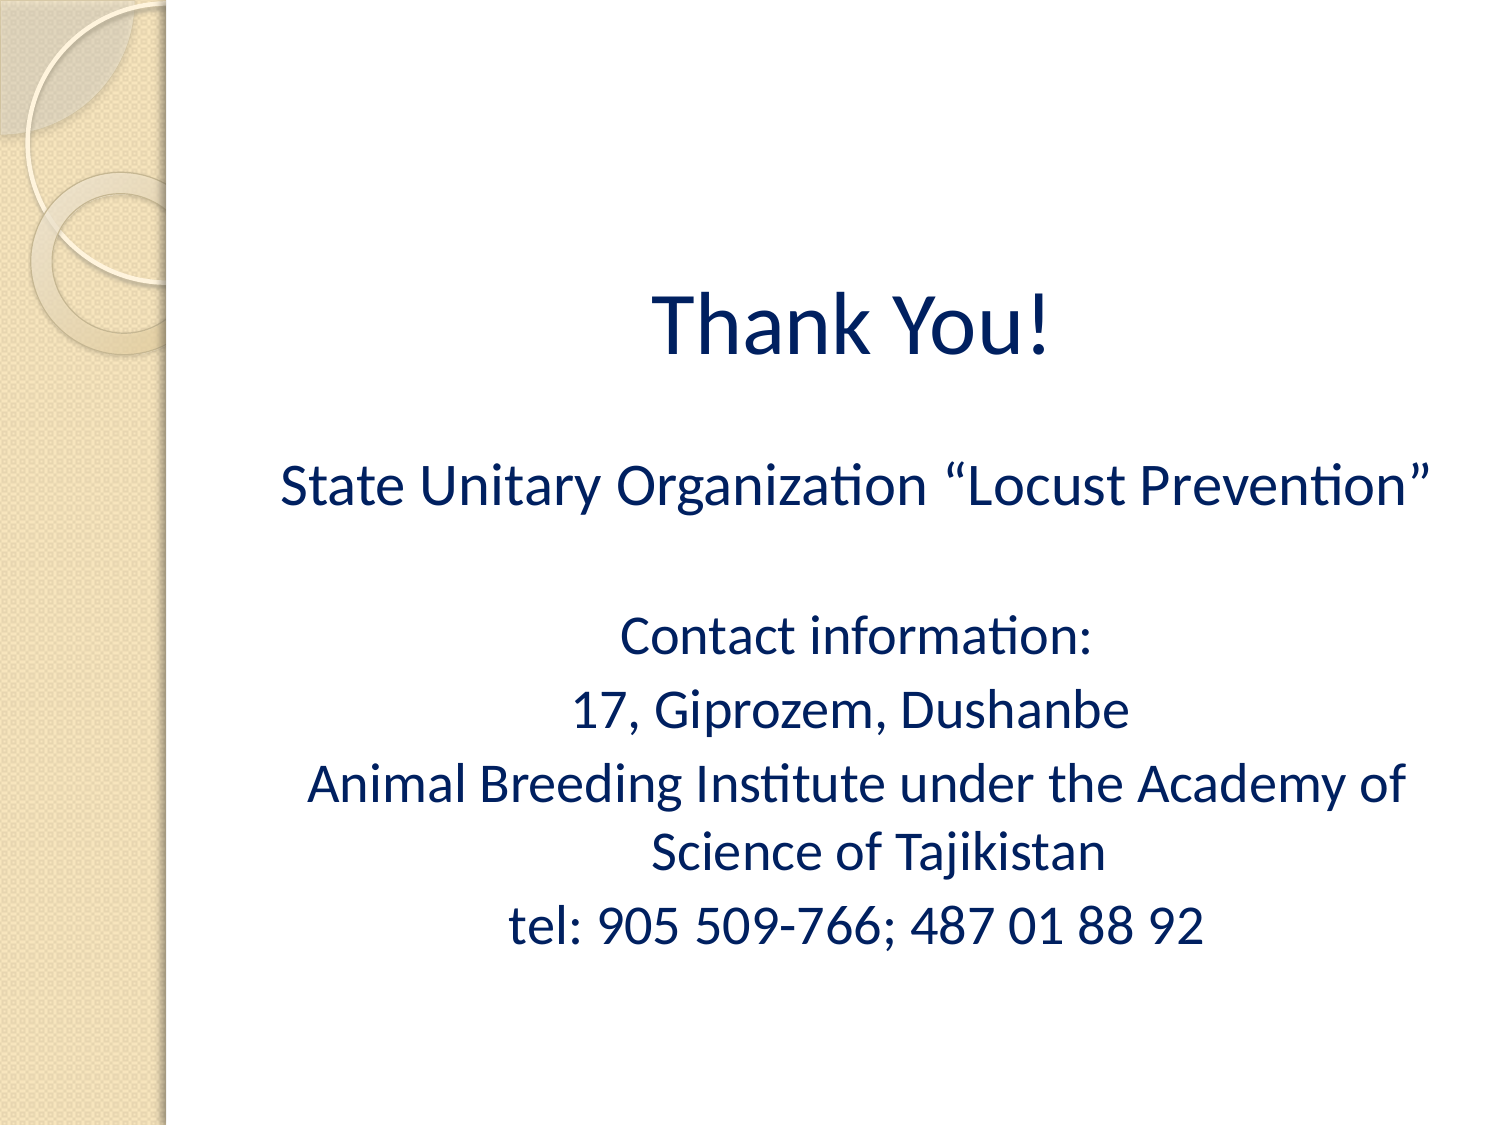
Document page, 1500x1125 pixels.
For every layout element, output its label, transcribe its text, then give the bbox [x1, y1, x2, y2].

list State Unitary Organization “Locust Prevention” Contact information: 17, Giprozem, Dushanbe Animal Breeding Institute under the Academy of Science of Tajikistan tel: 905 509-766; 487 01 88 92 [235, 437, 1466, 1025]
title Thank You! [237, 224, 1468, 413]
